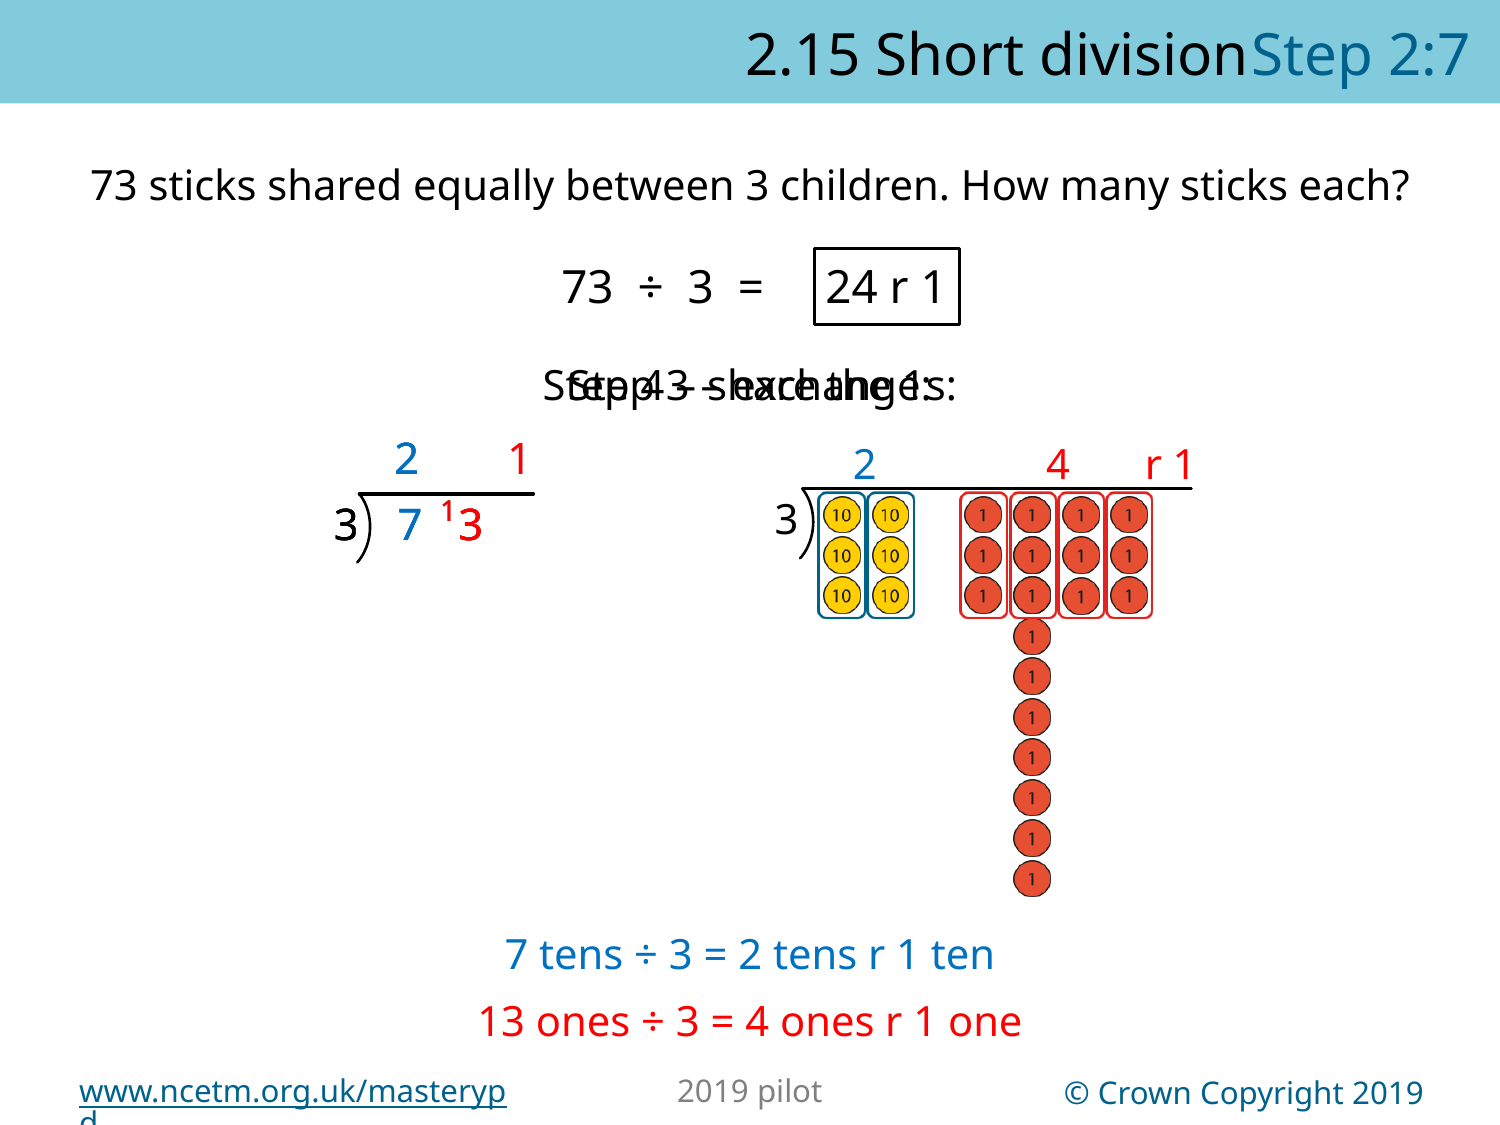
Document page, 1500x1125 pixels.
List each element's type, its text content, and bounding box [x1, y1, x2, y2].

text_box r 1 [1129, 430, 1212, 496]
list 2.15 Short division Step 2:7 [0, 0, 1500, 104]
text_box 4 [1031, 430, 1085, 474]
text_box 2 [837, 430, 892, 474]
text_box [297, 481, 538, 575]
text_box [964, 580, 1002, 615]
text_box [328, 431, 558, 578]
text_box 7 tens ÷ 3 = 2 tens r 1 ten [489, 920, 1011, 986]
text_box 73 sticks shared equally between 3 children. How many sticks each? [74, 150, 1425, 216]
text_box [823, 580, 861, 615]
text_box Step 4 – share the 1s: [527, 351, 973, 417]
picture [1013, 859, 1051, 898]
picture [870, 572, 912, 616]
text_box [540, 248, 960, 325]
text_box 13 ones ÷ 3 = 4 ones r 1 one [462, 987, 1038, 1053]
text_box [1013, 738, 1051, 857]
picture [959, 572, 1154, 619]
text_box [1013, 626, 1051, 736]
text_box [740, 475, 1192, 572]
